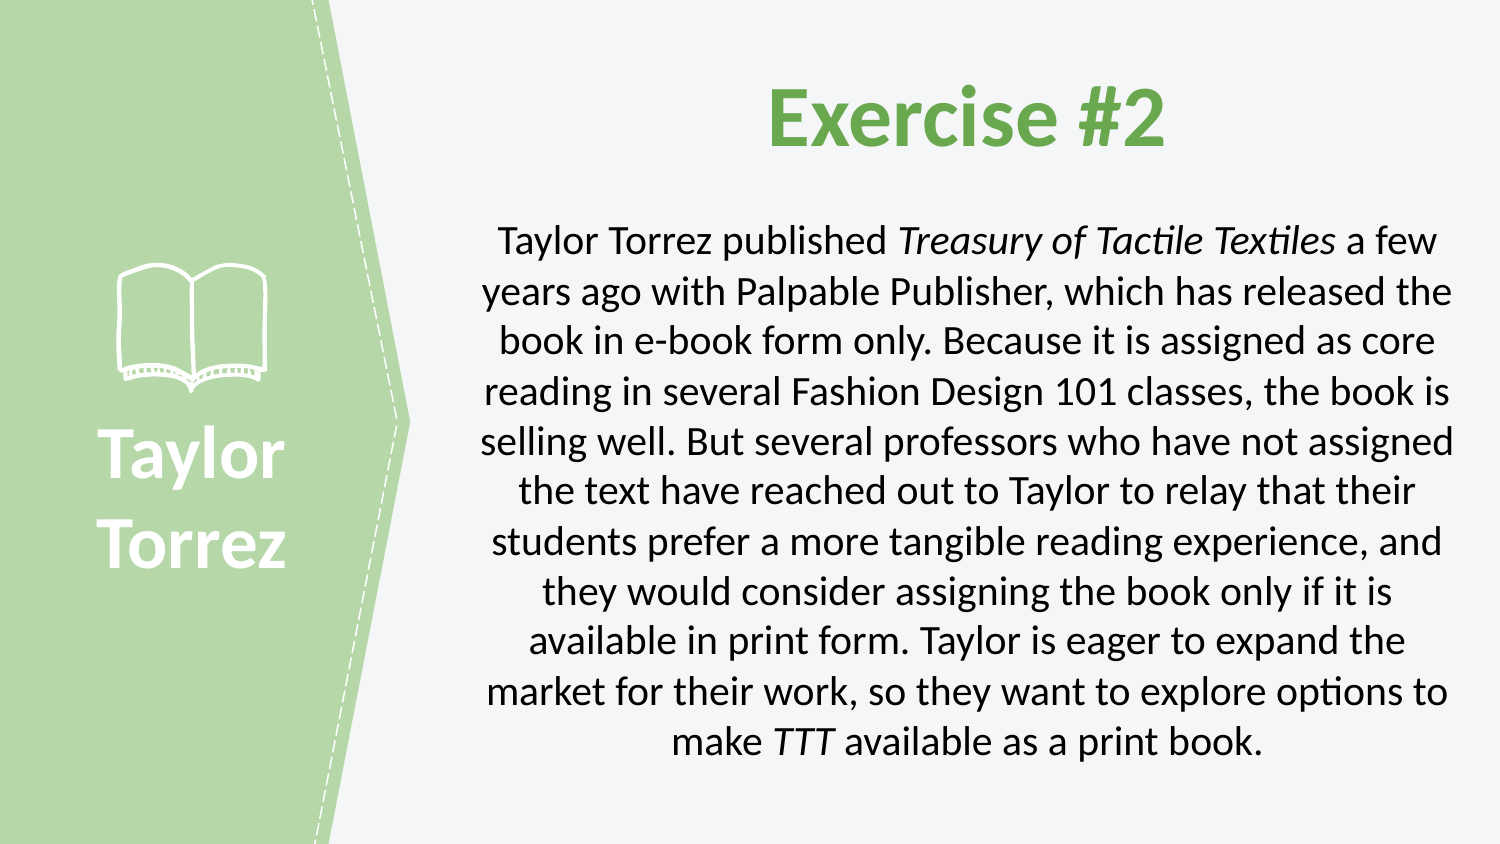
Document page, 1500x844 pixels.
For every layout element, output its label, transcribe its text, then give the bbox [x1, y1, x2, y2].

text_box Exercise #2 [435, 26, 1500, 179]
text_box Taylor Torrez published Treasury of Tactile Textiles a few years ago with Palpable Publisher, which has released the book in e-book form only. Because it is assigned as core reading in several Fashion Design 101 classes, the book is selling well. But several professors who have not assigned the text have reached out to Taylor to relay that their students prefer a more tangible reading experience, and they would consider assigning the book only if it is available in print form. Taylor is eager to expand the market for their work, so they want to explore options to make TTT available as a print book. [459, 198, 1476, 720]
text_box [116, 262, 268, 393]
text_box Taylor Torrez [0, 364, 384, 599]
